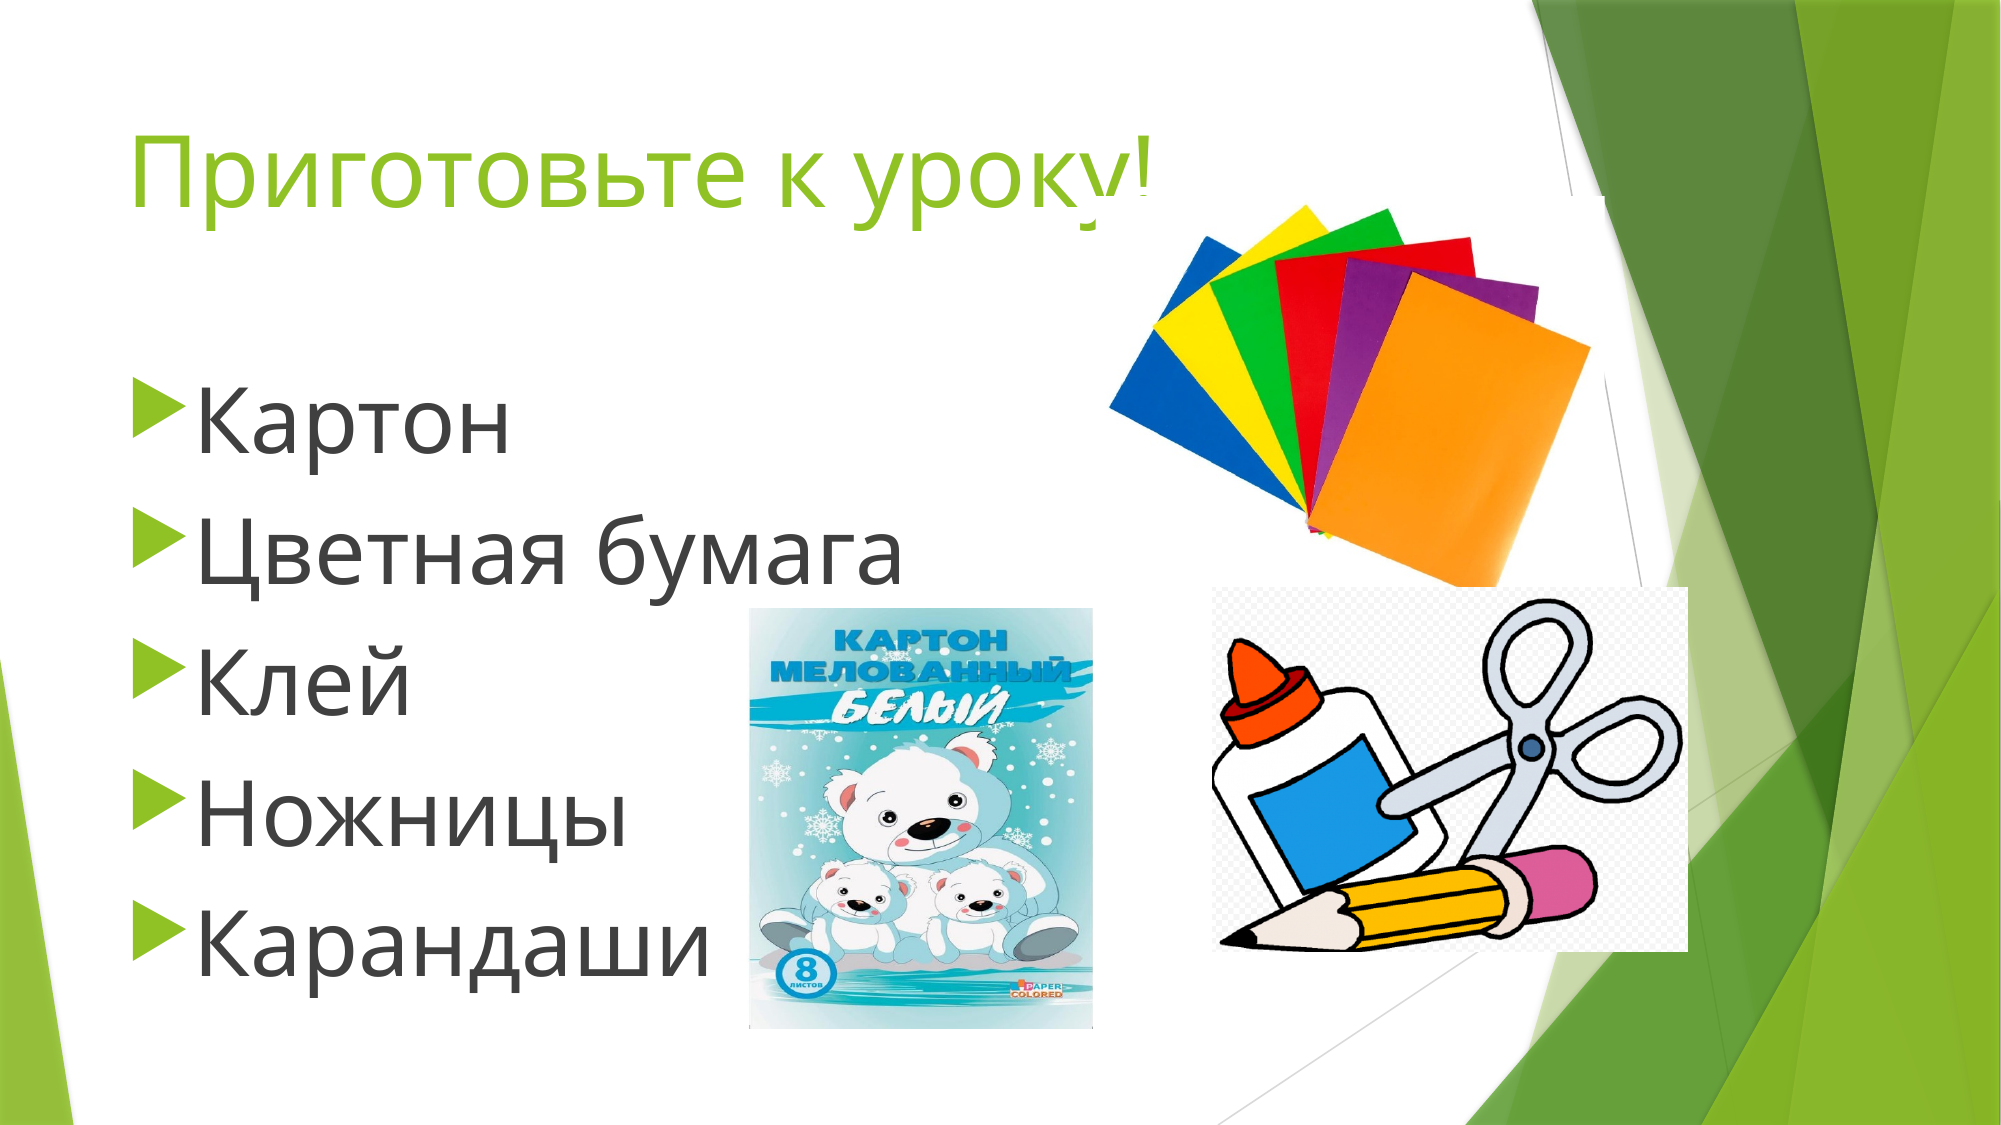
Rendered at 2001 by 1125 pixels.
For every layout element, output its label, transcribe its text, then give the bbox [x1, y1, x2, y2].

title Приготовьте к уроку! [111, 99, 1522, 317]
list Картон Цветная бумага Клей Ножницы Карандаши [111, 354, 1522, 992]
picture [745, 608, 1094, 1030]
picture [1095, 196, 1689, 952]
